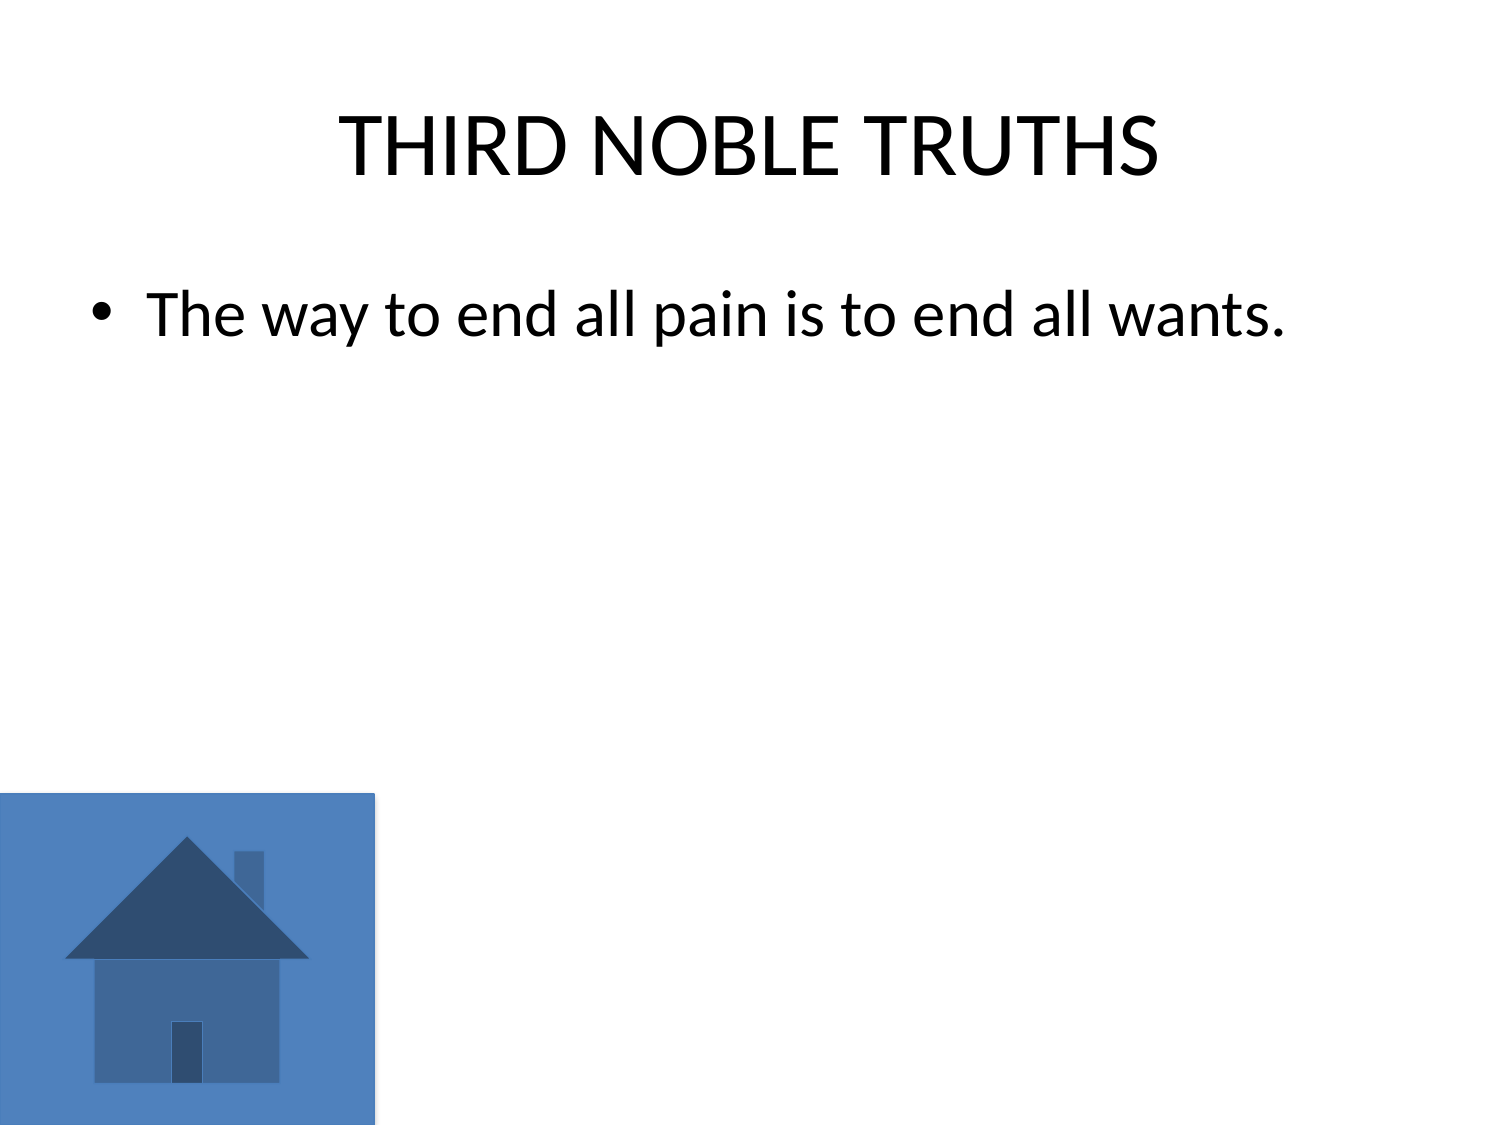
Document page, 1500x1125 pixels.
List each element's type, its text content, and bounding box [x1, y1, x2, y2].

title THIRD NOBLE TRUTHS [75, 45, 1425, 233]
text_box [0, 793, 375, 1125]
list The way to end all pain is to end all wants. [75, 262, 1425, 394]
